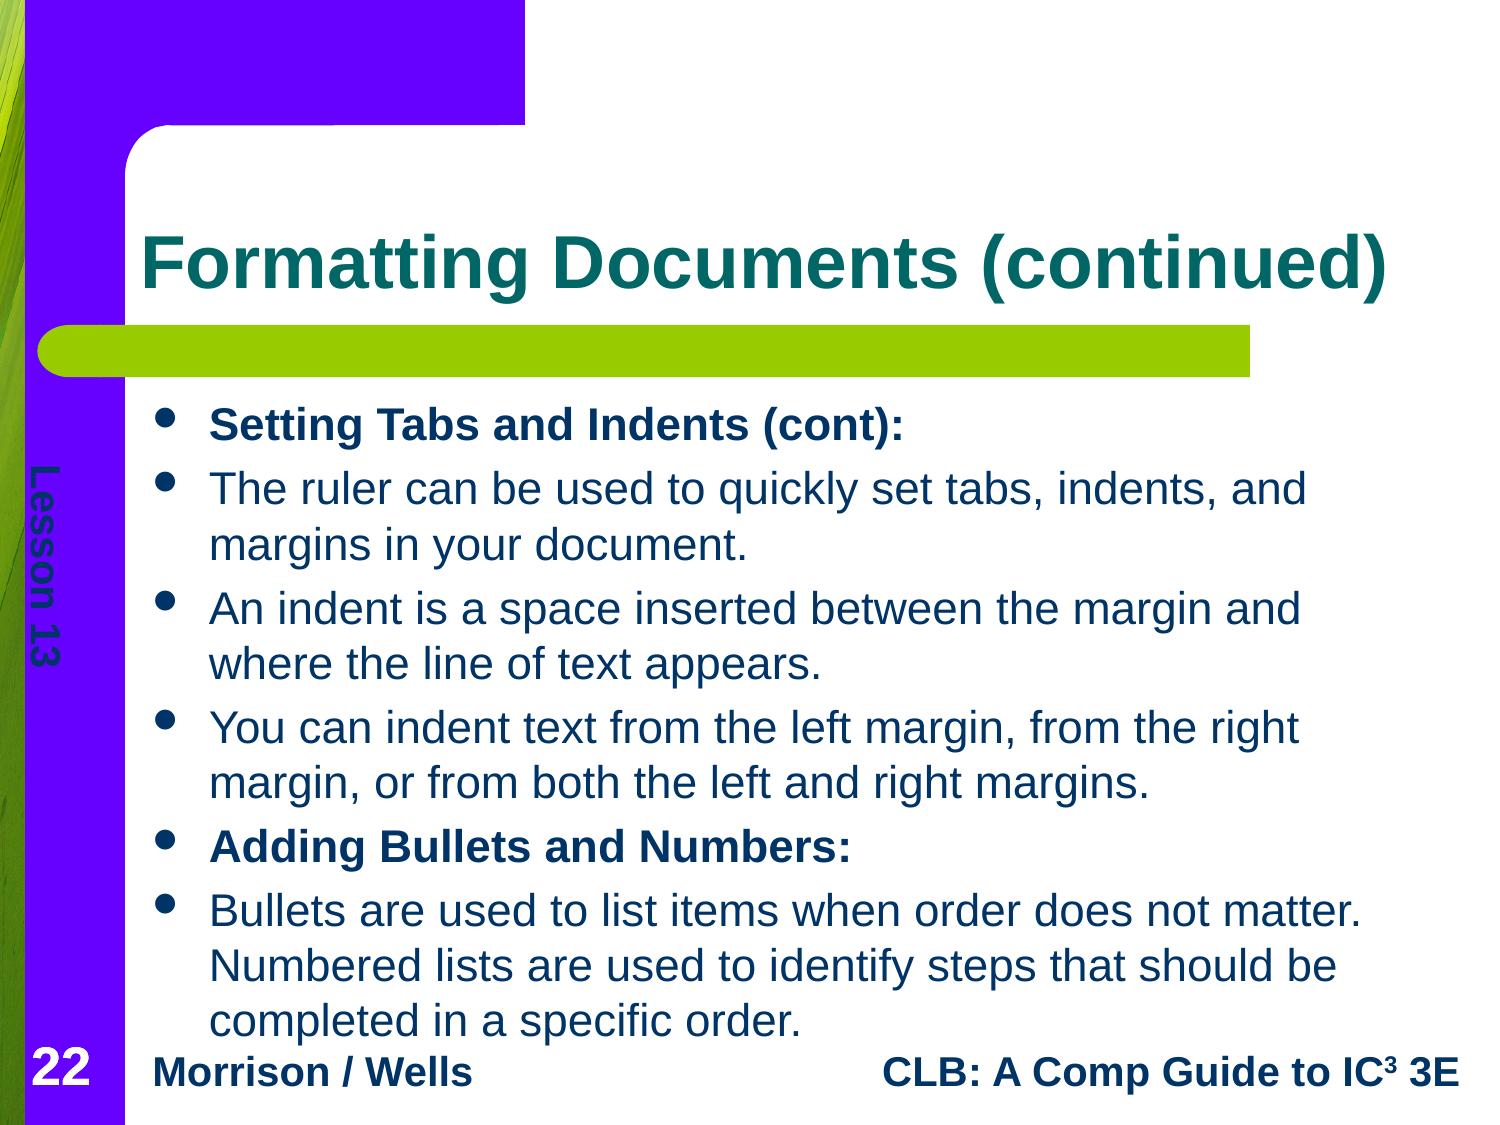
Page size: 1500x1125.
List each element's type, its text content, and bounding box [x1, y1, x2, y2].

title Formatting Documents (continued) [124, 124, 1426, 313]
picture [0, 0, 25, 1125]
text_box 22 [13, 1023, 111, 1105]
list Setting Tabs and Indents (cont): The ruler can be used to quickly set tabs, indents, and margins in your document. An indent is a space inserted between the margin and where the line of text appears. You can indent text from the left margin, from the right margin, or from both the left and right margins. Adding Bullets and Numbers: Bullets are used to list items when order does not matter. Numbered lists are used to identify steps that should be completed in a specific order. [137, 387, 1401, 1013]
